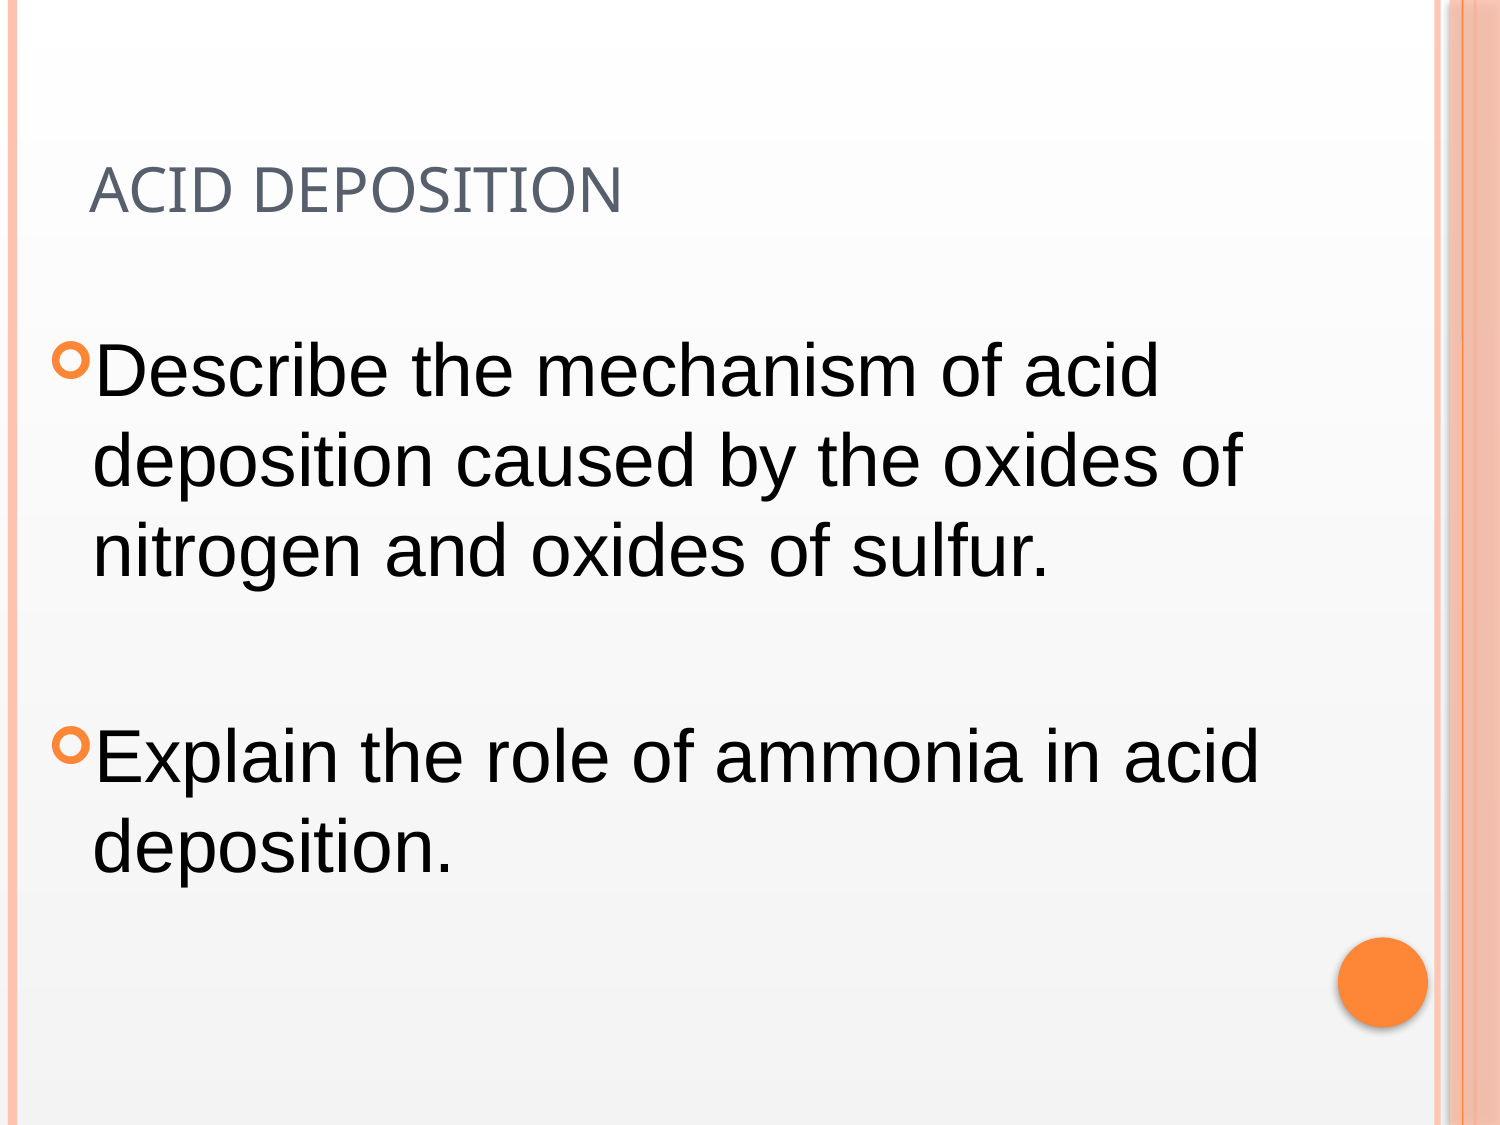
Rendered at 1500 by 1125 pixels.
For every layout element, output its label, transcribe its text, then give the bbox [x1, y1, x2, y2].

list Describe the mechanism of acid deposition caused by the oxides of nitrogen and oxides of sulfur. Explain the role of ammonia in acid deposition. [32, 314, 1442, 1062]
title Acid deposition [75, 45, 1300, 233]
